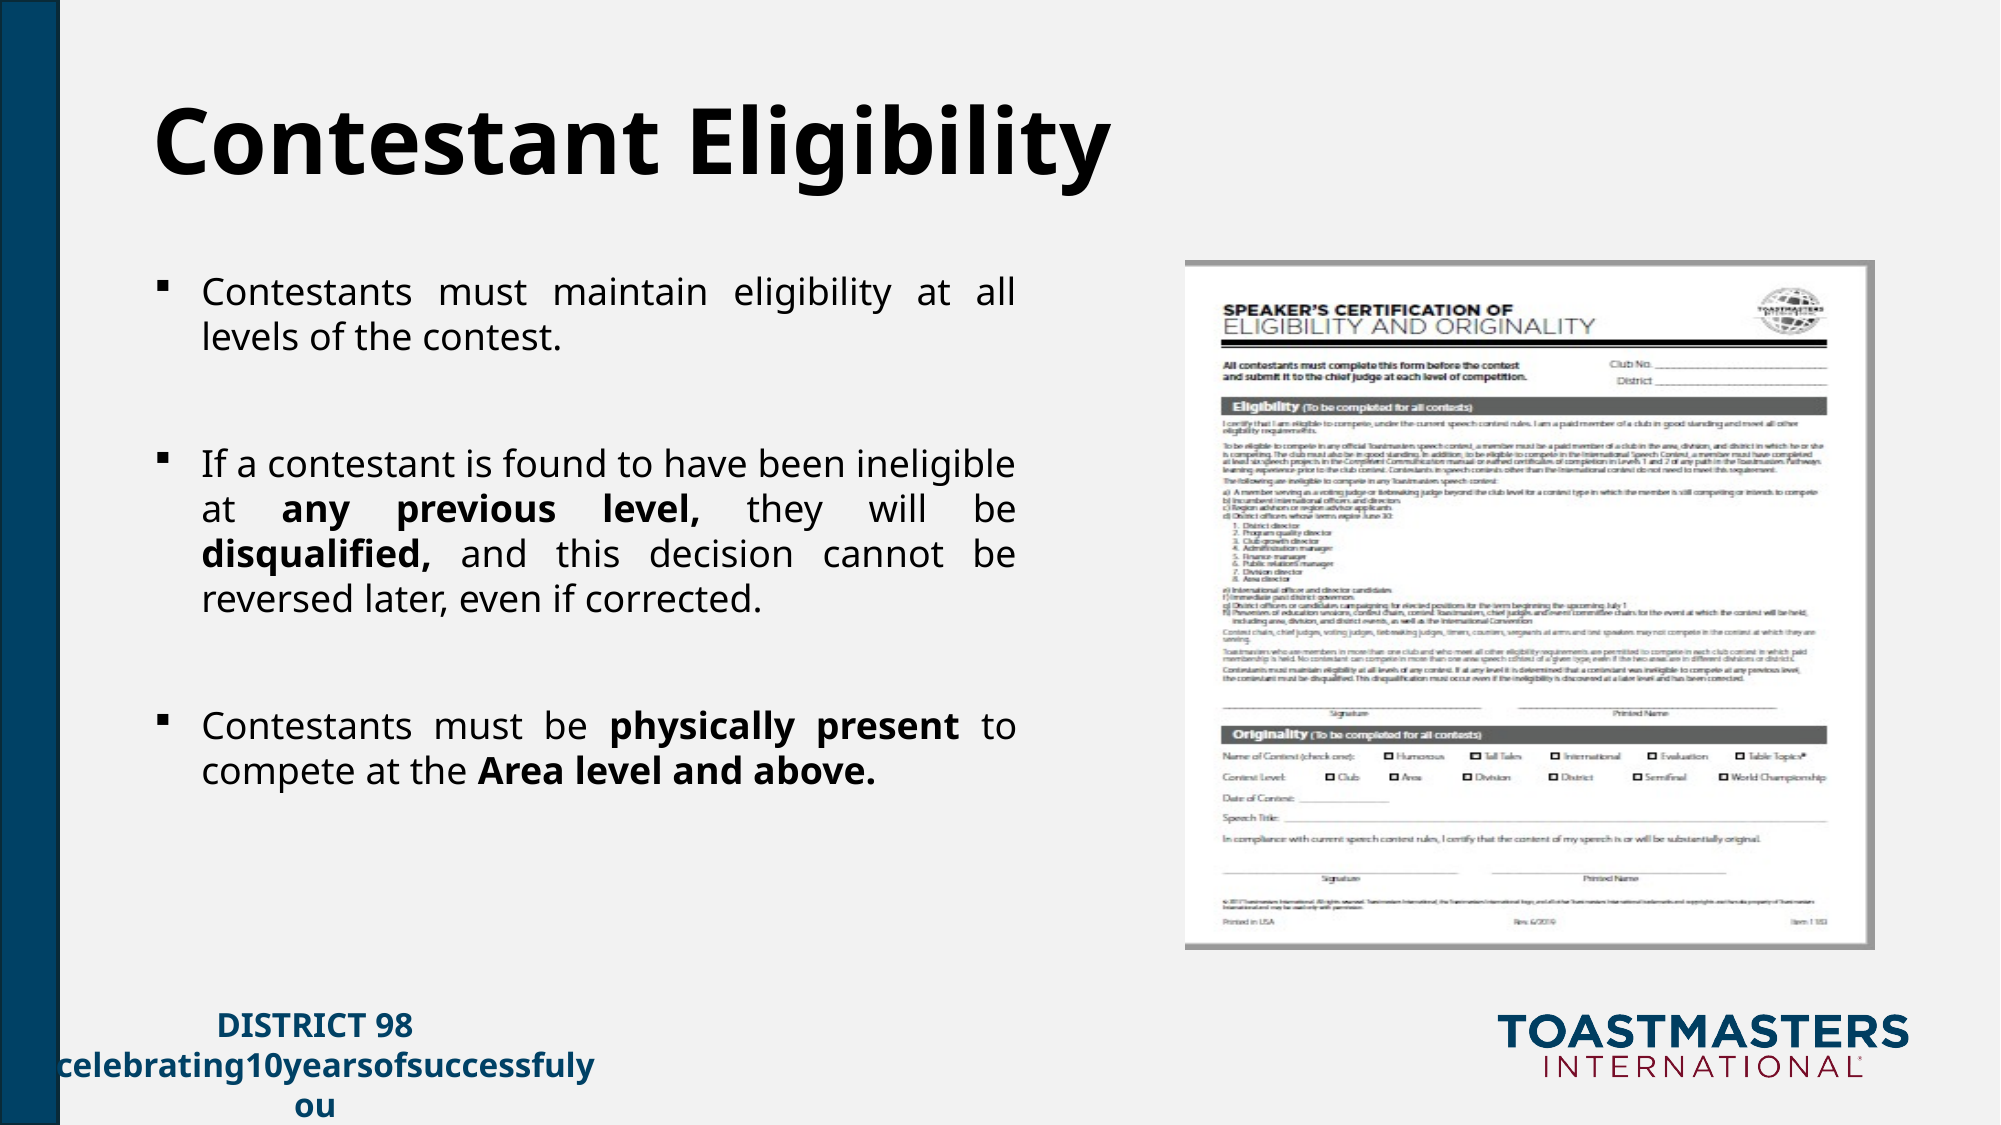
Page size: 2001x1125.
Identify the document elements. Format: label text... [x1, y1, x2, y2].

text_box [0, 0, 60, 1125]
text_box DISTRICT 98 #celebrating10yearsofsuccessfulyou [10, 996, 620, 1125]
picture [1184, 260, 2000, 1125]
list Contestants must maintain eligibility at all levels of the contest. If a contestant is found to have been ineligible at any previous level, they will be disqualified, and this decision cannot be reversed later, even if corrected. Contestants must be physically present to compete at the Area level and above. [137, 260, 1033, 950]
title Contestant Eligibility [137, 59, 1944, 229]
